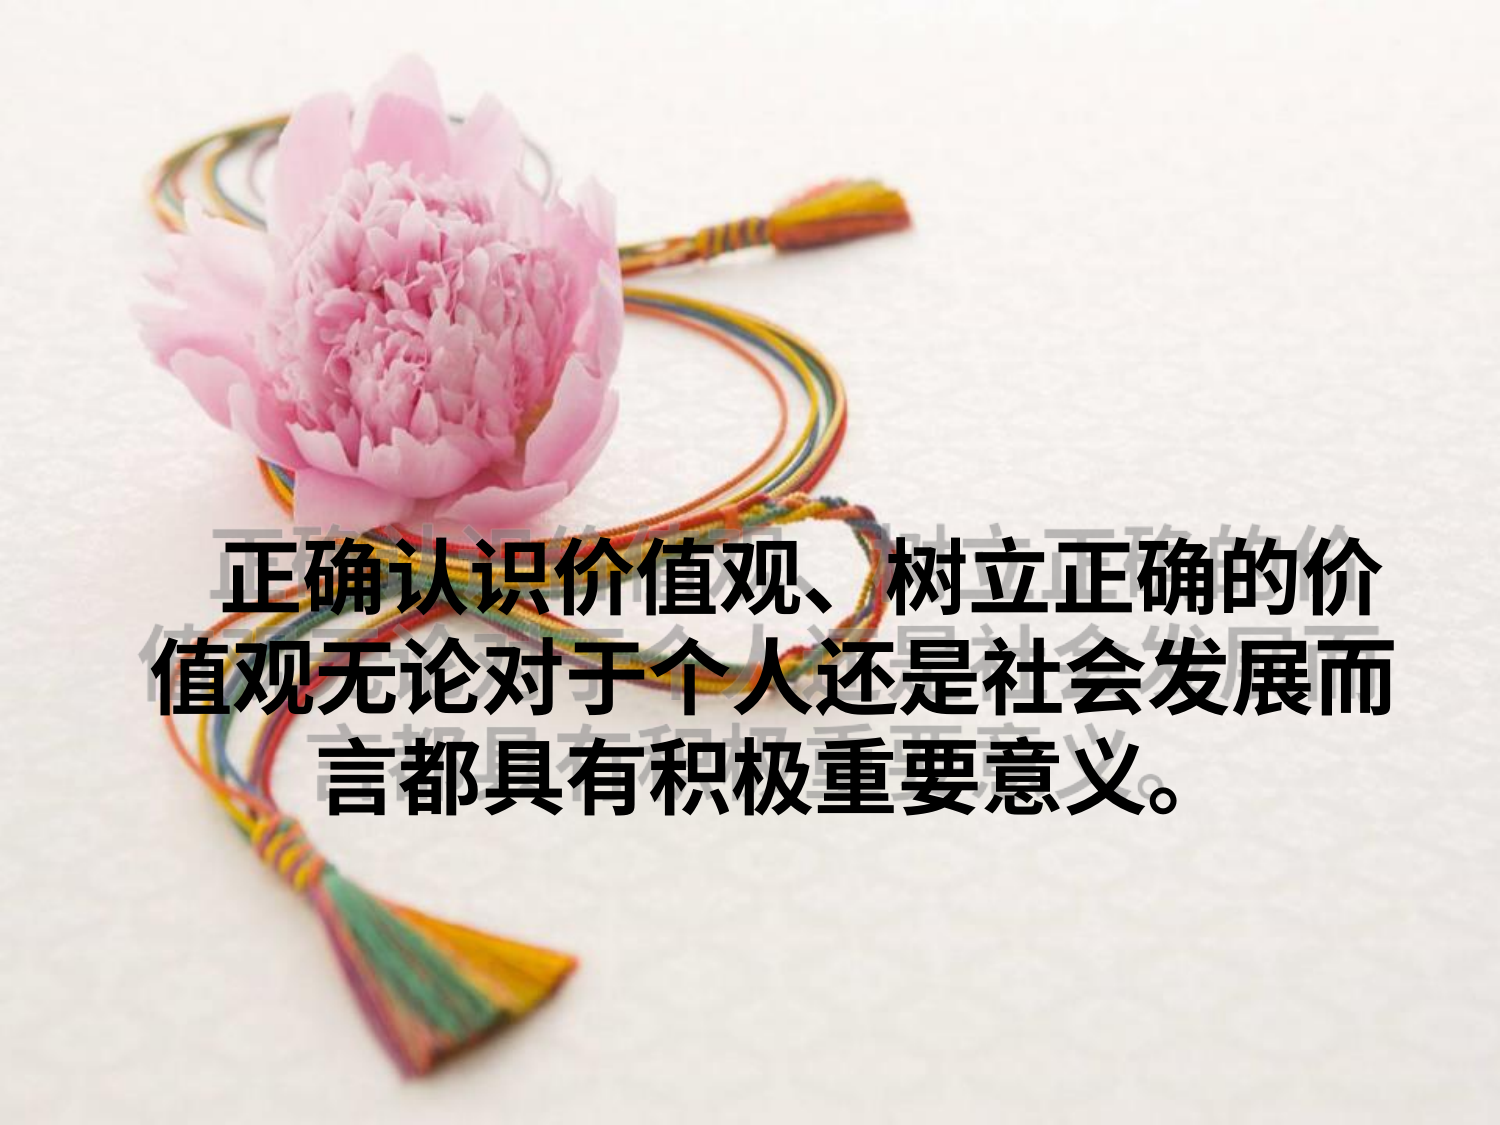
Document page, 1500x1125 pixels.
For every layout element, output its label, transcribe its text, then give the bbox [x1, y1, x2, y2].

picture [0, 0, 1500, 1125]
title 正确认识价值观、树立正确的价值观无论对于个人还是社会发展而言都具有积极重要意义。 [123, 479, 1424, 870]
